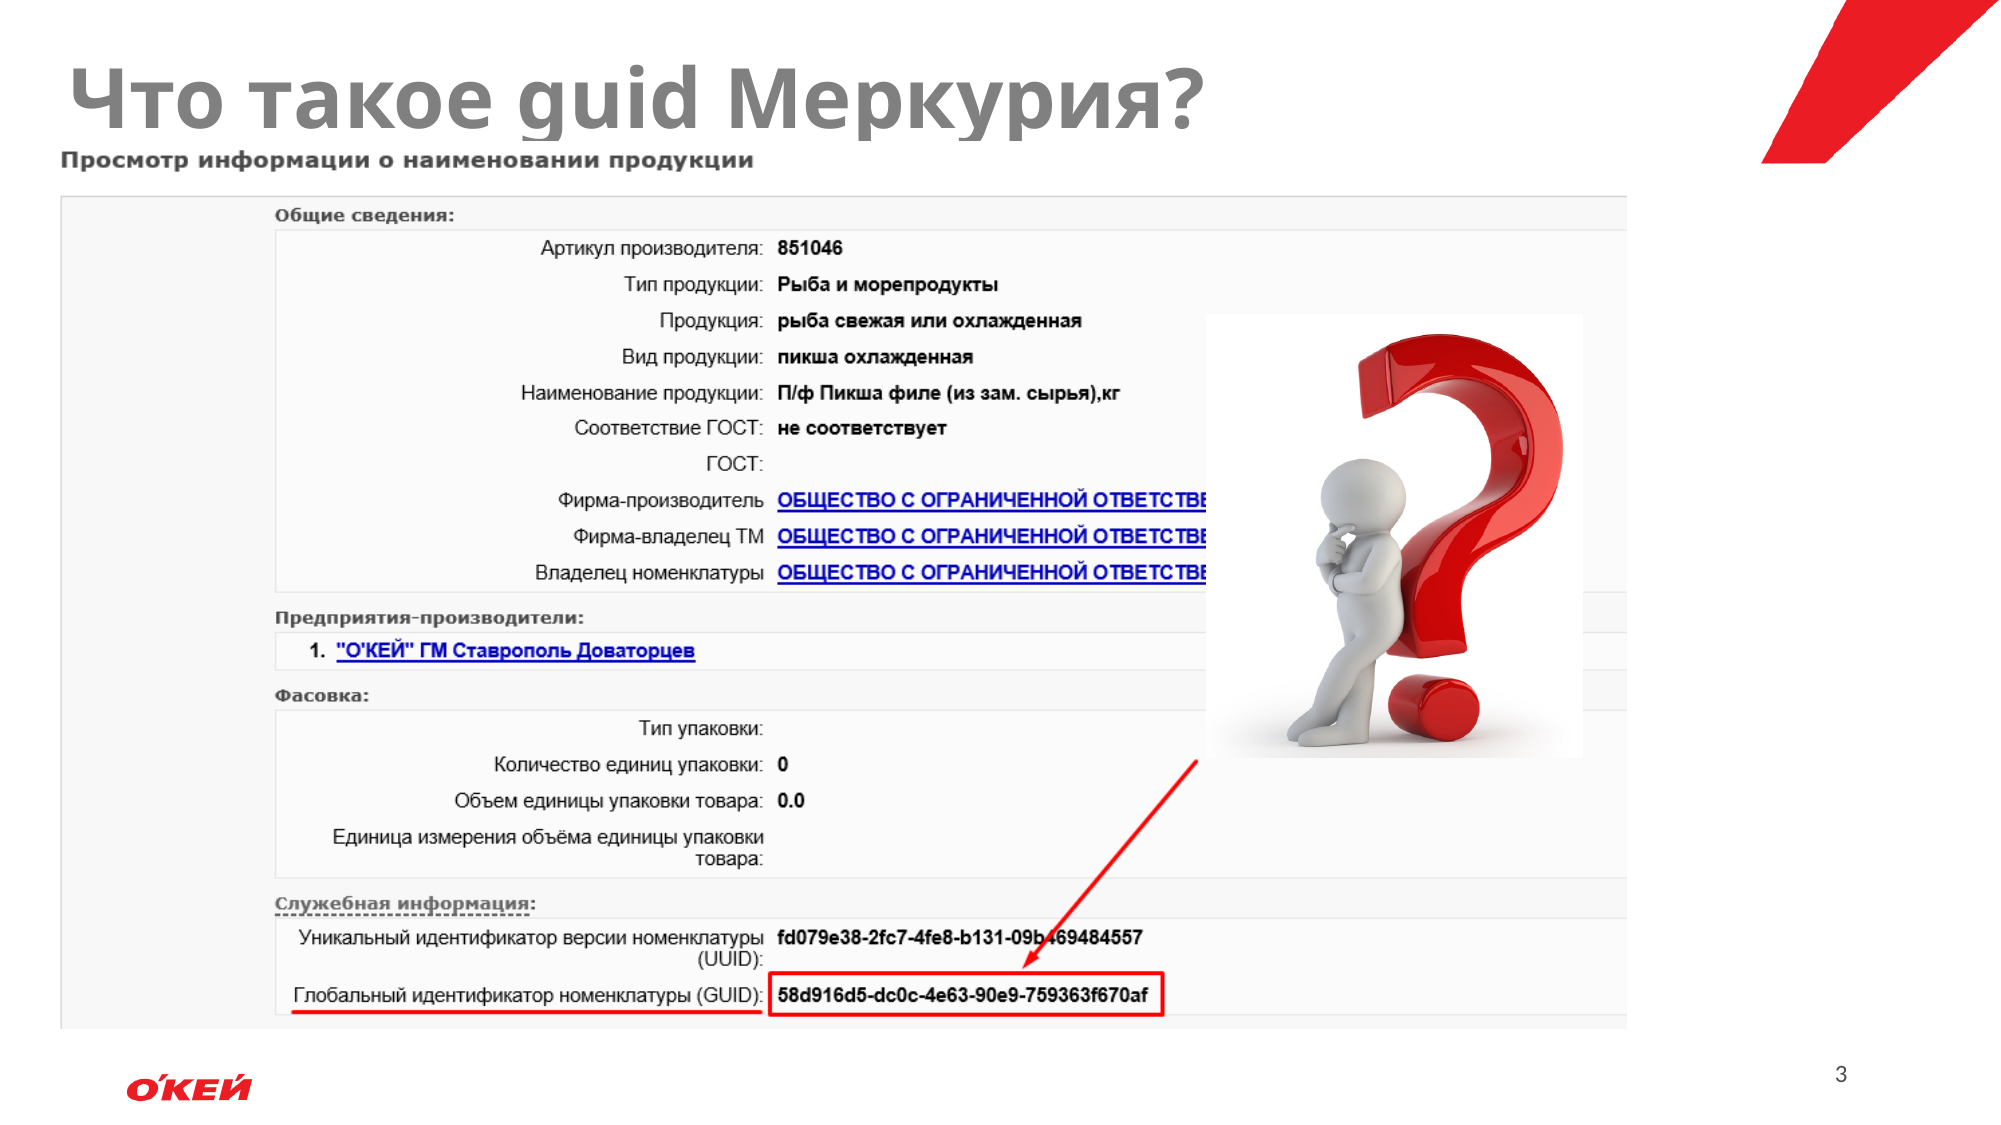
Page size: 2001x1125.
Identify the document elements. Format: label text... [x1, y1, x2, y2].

text_box Что такое guid Меркурия? [54, 15, 1868, 188]
picture [54, 141, 1627, 1029]
slide_number 3 [1412, 1042, 1863, 1103]
